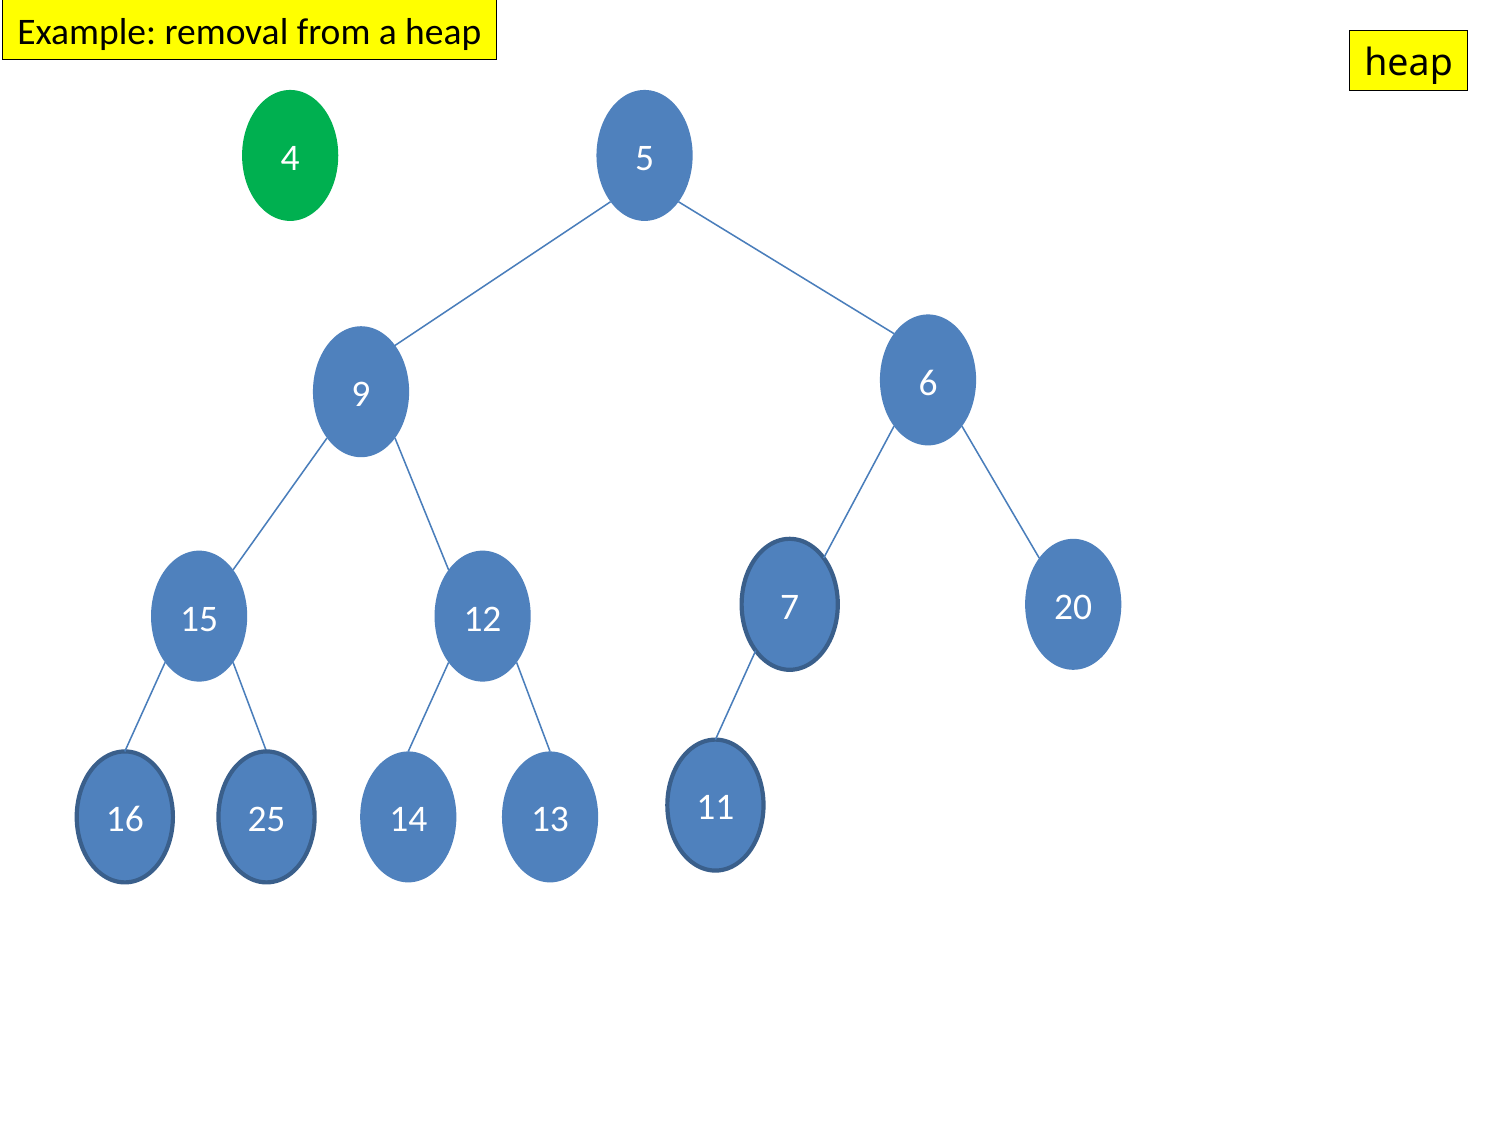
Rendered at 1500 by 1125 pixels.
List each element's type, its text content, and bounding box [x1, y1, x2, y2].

text_box 9 [310, 324, 412, 460]
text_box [76, 550, 315, 883]
text_box 5 [594, 87, 695, 224]
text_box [678, 201, 895, 334]
text_box 6 [877, 312, 979, 448]
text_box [961, 425, 1040, 559]
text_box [666, 538, 839, 871]
text_box 4 [239, 87, 341, 224]
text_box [823, 425, 895, 559]
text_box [394, 201, 611, 346]
text_box Example: removal from a heap [2, 0, 497, 60]
text_box 20 [1023, 536, 1124, 672]
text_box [232, 437, 328, 571]
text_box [394, 437, 449, 571]
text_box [359, 550, 599, 883]
text_box heap [1349, 30, 1468, 91]
